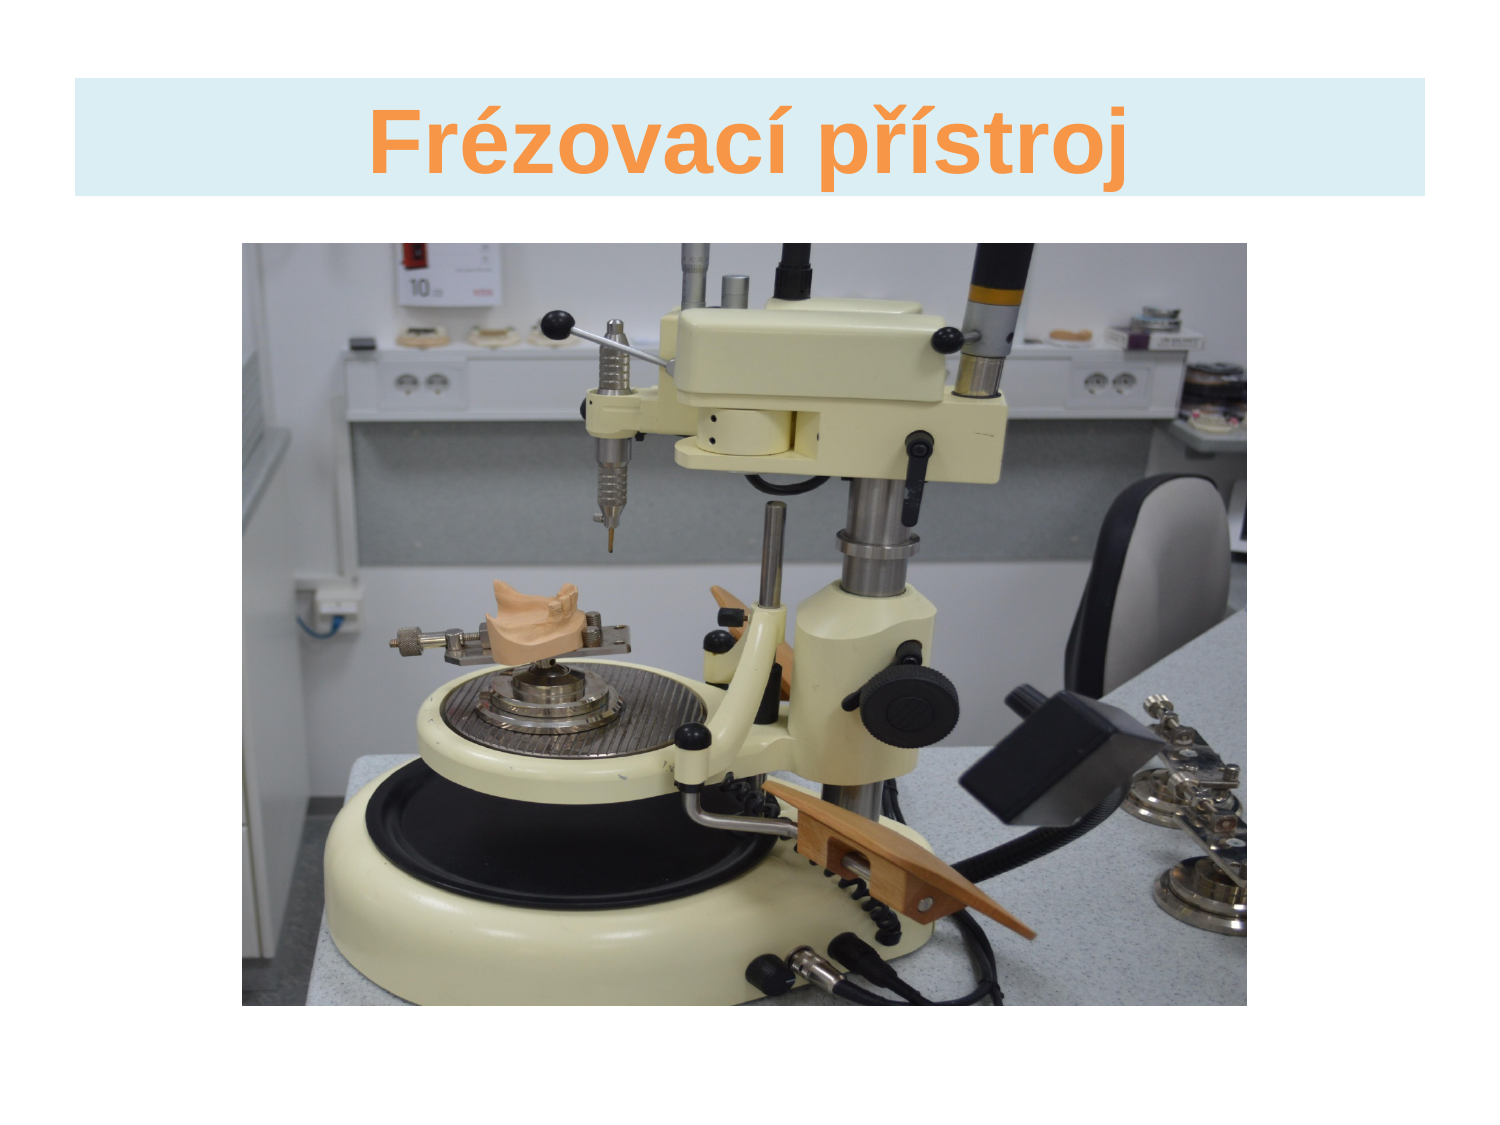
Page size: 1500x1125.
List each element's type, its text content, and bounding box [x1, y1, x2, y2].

picture [241, 243, 1247, 1006]
title Frézovací přístroj [74, 77, 1426, 197]
